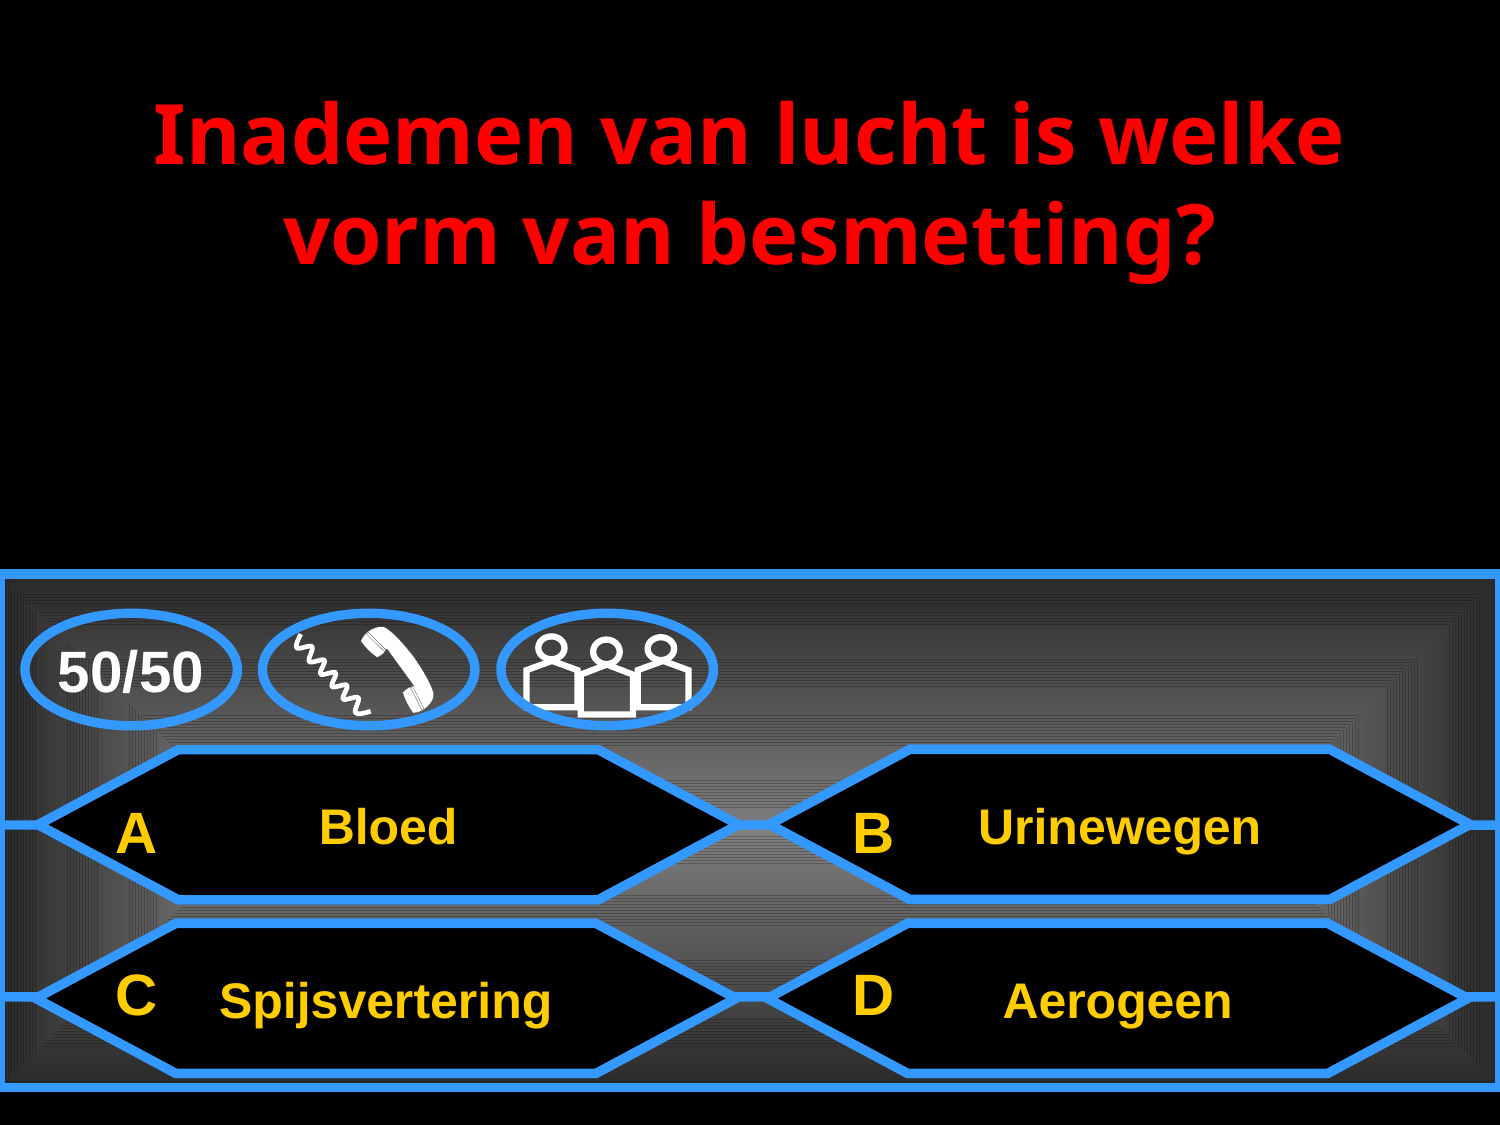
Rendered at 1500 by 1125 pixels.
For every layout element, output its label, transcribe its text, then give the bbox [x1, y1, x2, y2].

title Inademen van lucht is welke vorm van besmetting? [112, 87, 1388, 275]
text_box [0, 574, 1500, 1088]
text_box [324, 624, 435, 730]
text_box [526, 636, 689, 715]
